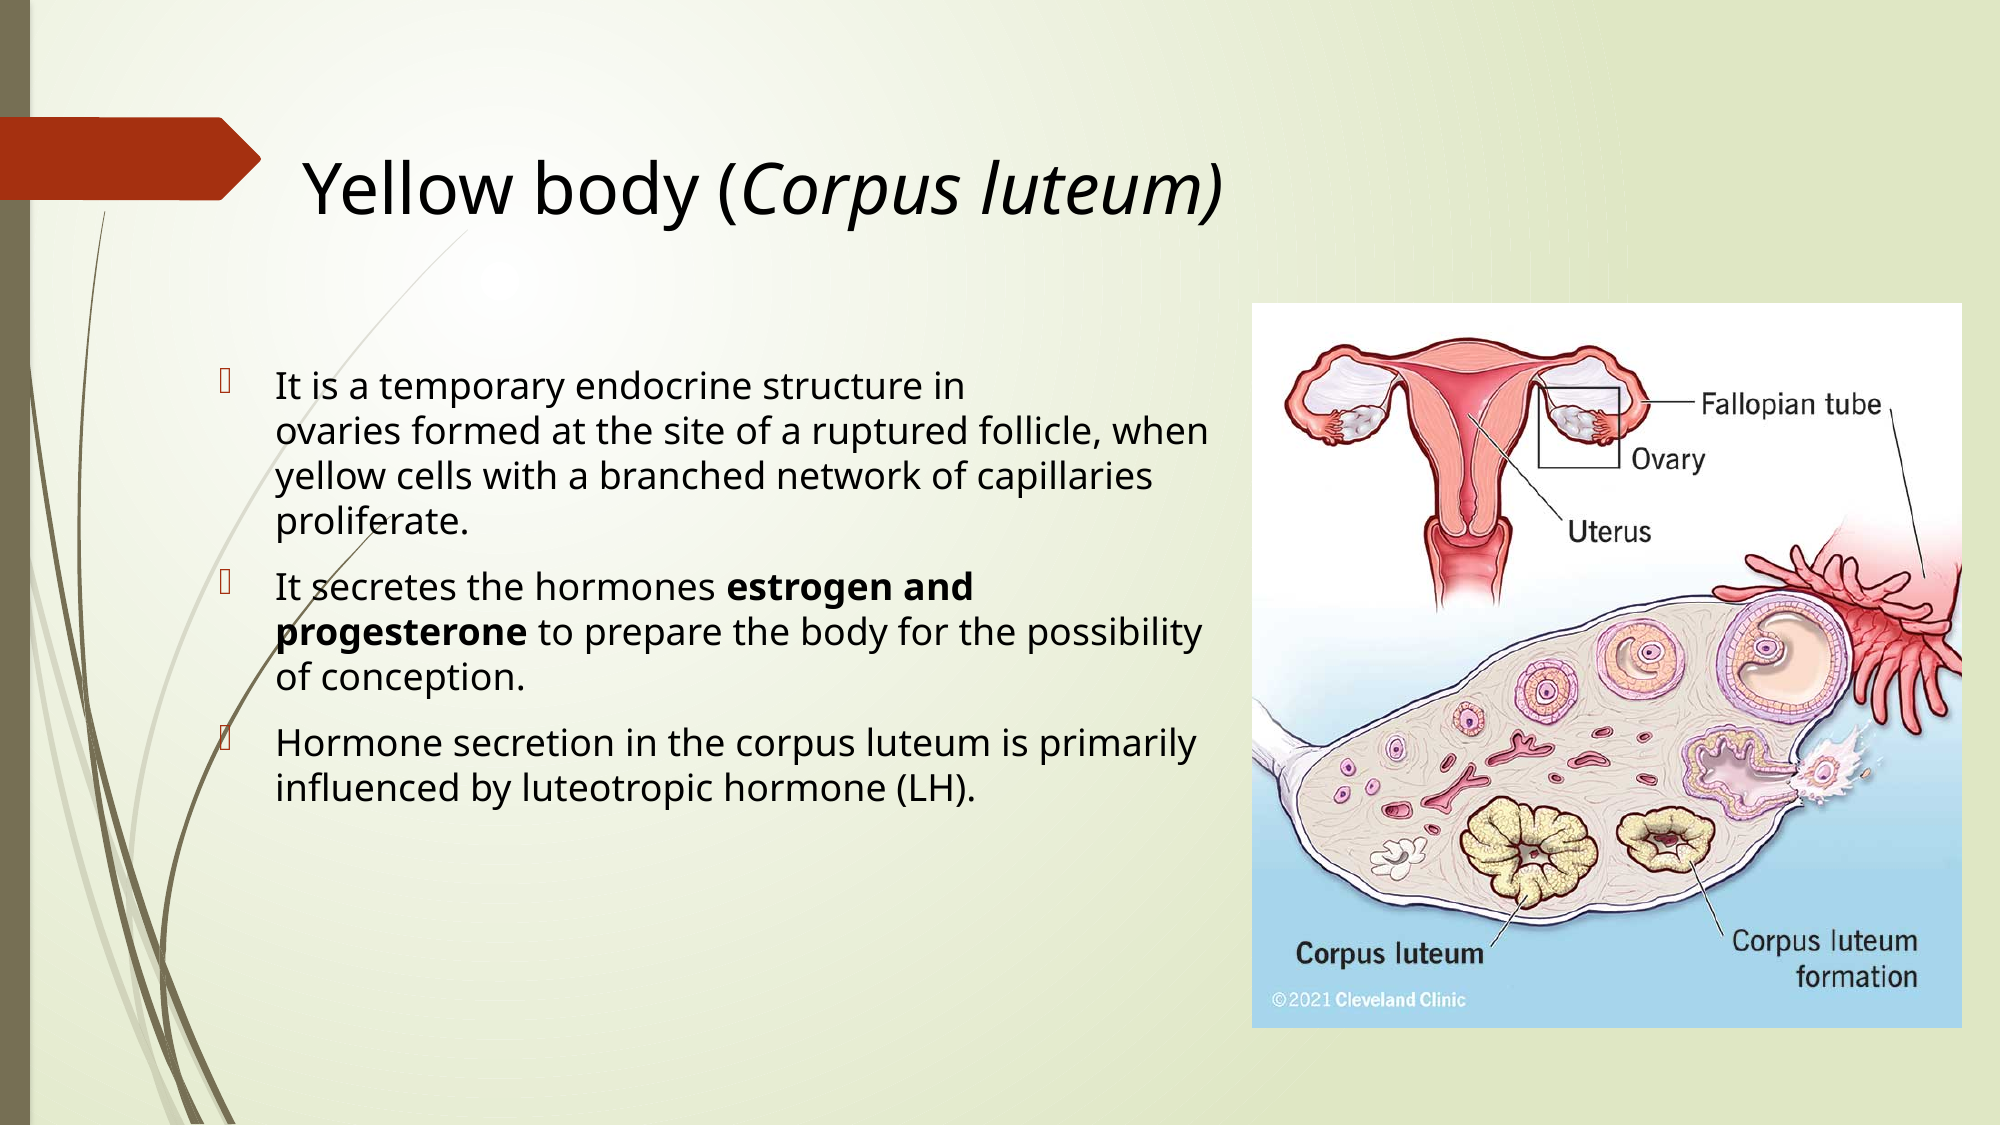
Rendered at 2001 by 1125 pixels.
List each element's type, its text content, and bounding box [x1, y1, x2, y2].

title Yellow body (Corpus luteum) [287, 50, 1638, 238]
picture [1252, 302, 1962, 1029]
list It is a temporary endocrine structure in ovaries formed at the site of a ruptured follicle, when yellow cells with a branched network of capillaries proliferate. It secretes the hormones estrogen and progesterone to prepare the body for the possibility of conception. Hormone secretion in the corpus luteum is primarily influenced by luteotropic hormone (LH). [203, 354, 1236, 1075]
